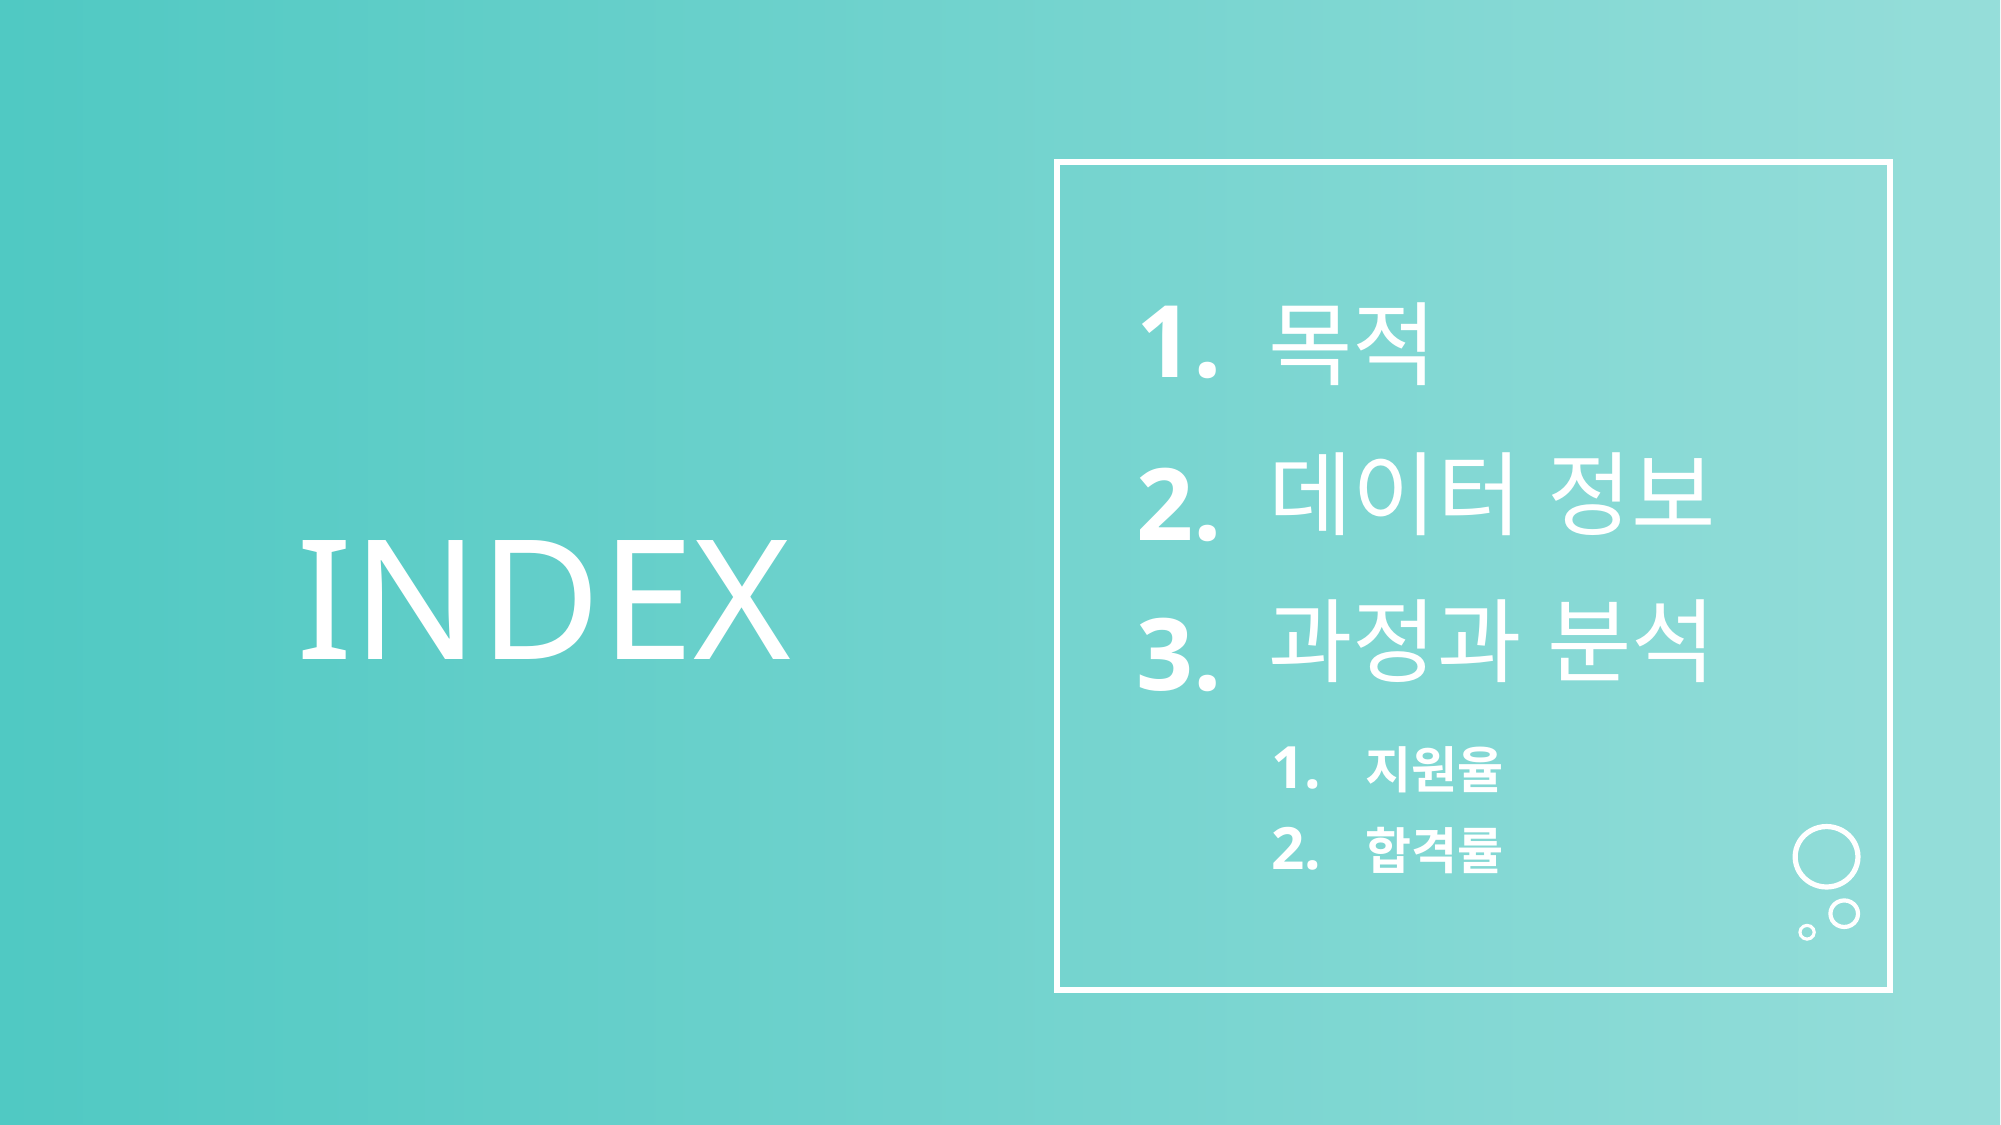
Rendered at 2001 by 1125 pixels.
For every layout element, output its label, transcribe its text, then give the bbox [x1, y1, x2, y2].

picture [0, 0, 2001, 1125]
text_box 2. 합격률 [1253, 808, 1605, 889]
text_box INDEX [281, 485, 827, 700]
text_box 데이터 정보 [1253, 429, 1756, 555]
text_box 과정과 분석 [1253, 576, 1756, 701]
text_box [1795, 826, 1858, 940]
text_box 2. [1042, 433, 1056, 568]
text_box 1. [1042, 269, 1056, 405]
text_box 목적 [1253, 279, 1756, 405]
text_box [1056, 161, 1891, 991]
text_box 1. 지원율 [1253, 722, 1636, 808]
text_box 3. [1042, 583, 1056, 718]
